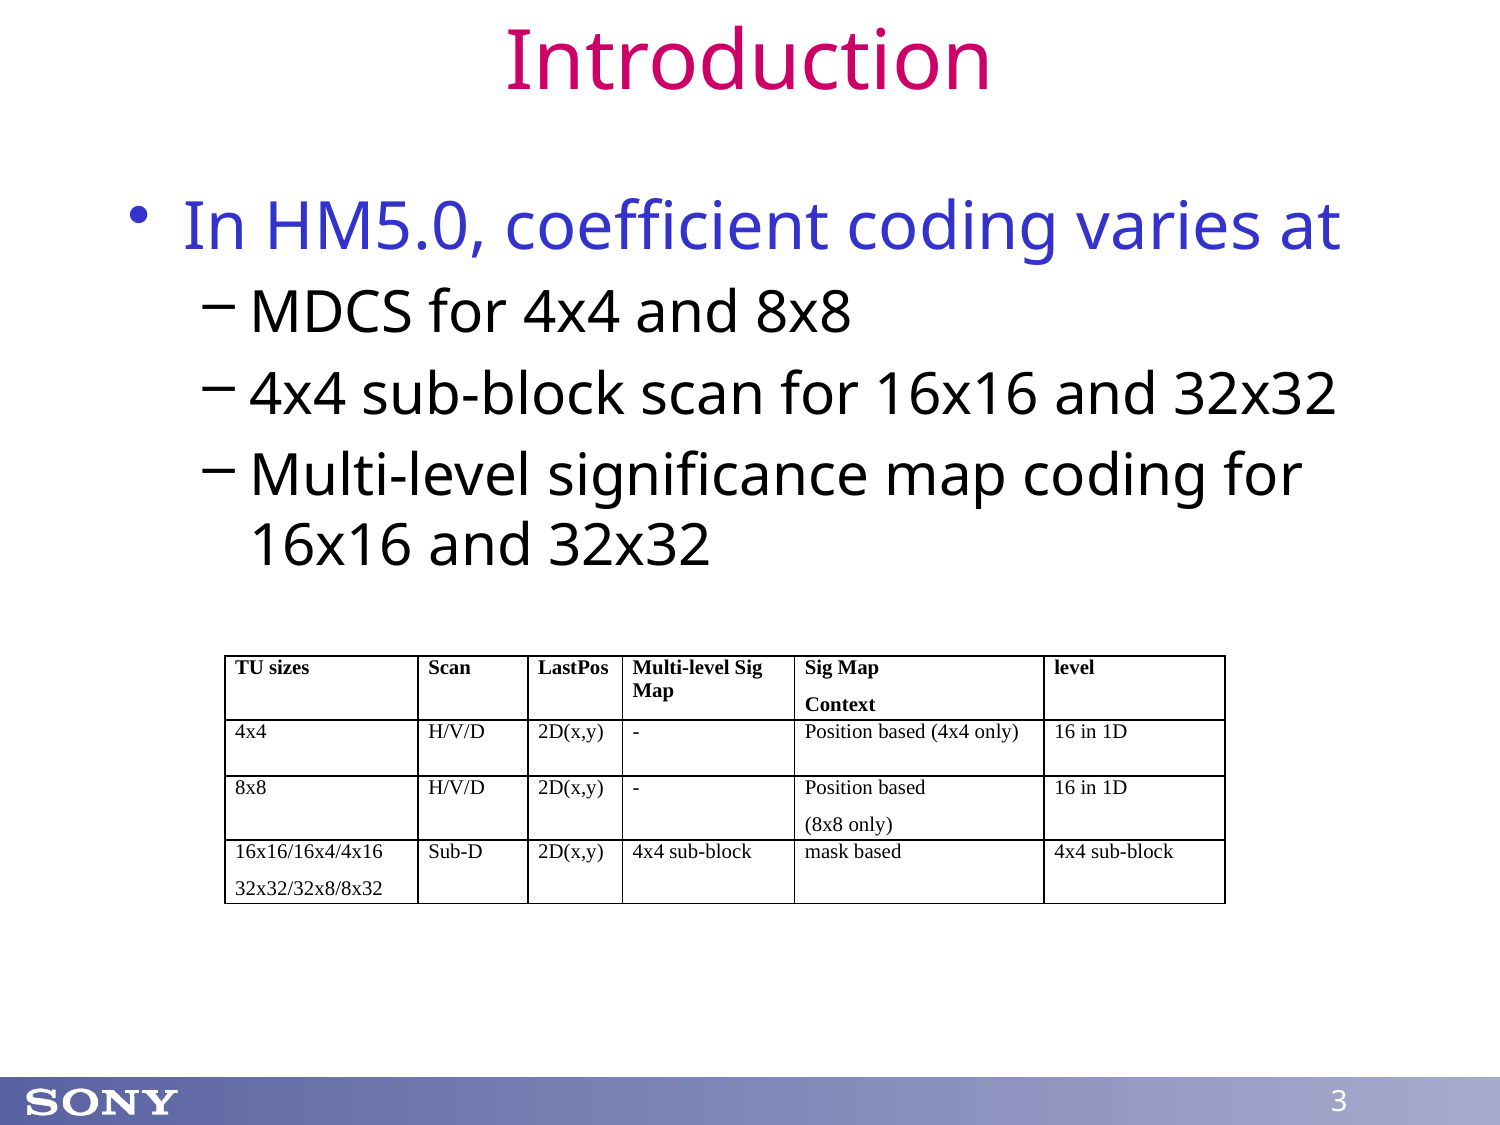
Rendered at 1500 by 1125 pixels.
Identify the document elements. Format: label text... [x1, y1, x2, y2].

table_cell 8x8 [226, 777, 417, 839]
table_cell 2D(x,y) [529, 721, 622, 775]
table_cell H/V/D [419, 721, 527, 775]
table_cell 2D(x,y) [529, 841, 622, 903]
table_header Sig Map Context [795, 657, 1043, 719]
table_cell 16 in 1D [1045, 721, 1224, 775]
table_header Scan [419, 657, 527, 719]
table_cell 16x16/16x4/4x16 32x32/32x8/8x32 [226, 841, 417, 903]
table_cell 4x4 sub-block [623, 841, 794, 903]
table_header Multi-level Sig Map [623, 657, 794, 719]
table_cell 16 in 1D [1045, 777, 1224, 839]
title Introduction [112, 0, 1388, 115]
table_cell 4x4 [226, 721, 417, 775]
table_cell H/V/D [419, 777, 527, 839]
table_cell Sub-D [419, 841, 527, 903]
list In HM5.0, coefficient coding varies at MDCS for 4x4 and 8x8 4x4 sub-block scan for 16x16 and 32x32 Multi-level significance map coding for 16x16 and 32x32 [112, 174, 1388, 1076]
table_cell 4x4 sub-block [1045, 841, 1224, 903]
table_cell - [623, 721, 794, 775]
table_header TU sizes [226, 657, 417, 719]
table_cell Position based (8x8 only) [795, 777, 1043, 839]
table_cell mask based [795, 841, 1043, 903]
table_cell Position based (4x4 only) [795, 721, 1043, 775]
table_header LastPos [529, 657, 622, 719]
table_cell - [623, 777, 794, 839]
slide_number 3 [1049, 1074, 1363, 1125]
table_header level [1045, 657, 1224, 719]
table_cell 2D(x,y) [529, 777, 622, 839]
picture [26, 1088, 178, 1116]
